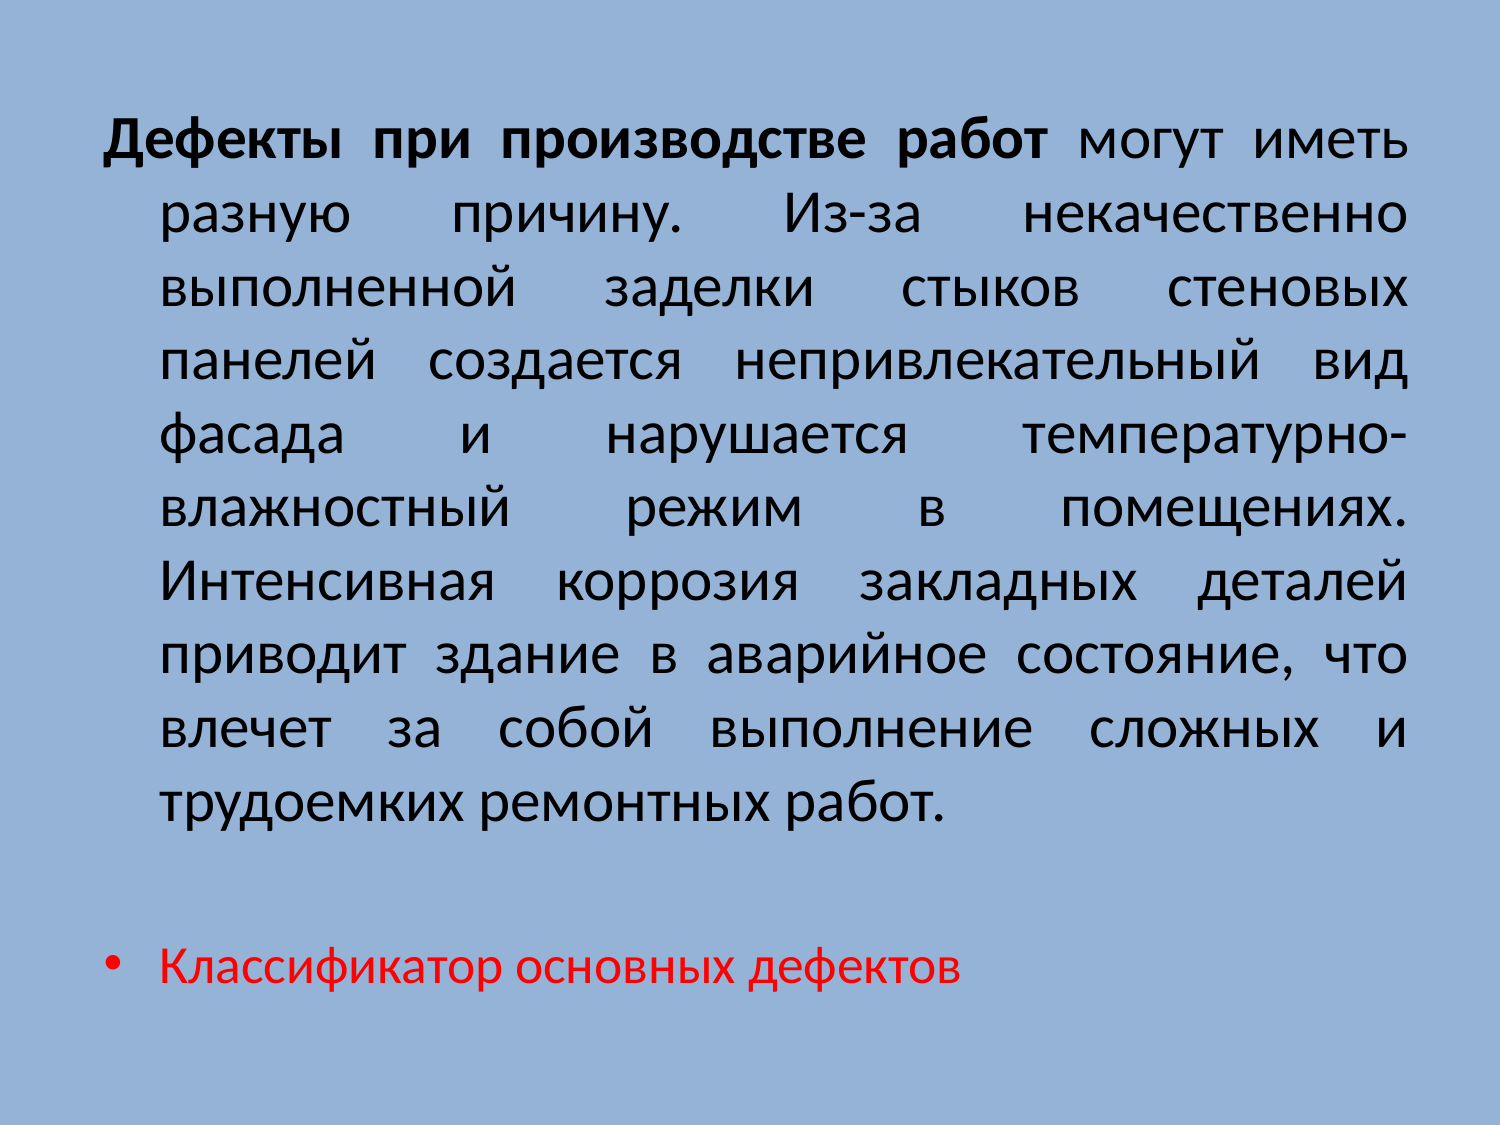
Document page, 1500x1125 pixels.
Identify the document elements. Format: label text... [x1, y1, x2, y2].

list Дефекты при производстве работ могут иметь разную причину. Из-за некачественно выполненной заделки стыков стеновых панелей создается непривлекательный вид фасада и нарушается температурно-влажностный режим в помещениях. Интенсивная коррозия закладных деталей приводит здание в аварийное состояние, что влечет за собой выполнение сложных и трудоемких ремонтных работ. Классификатор основных дефектов [88, 90, 1425, 1005]
